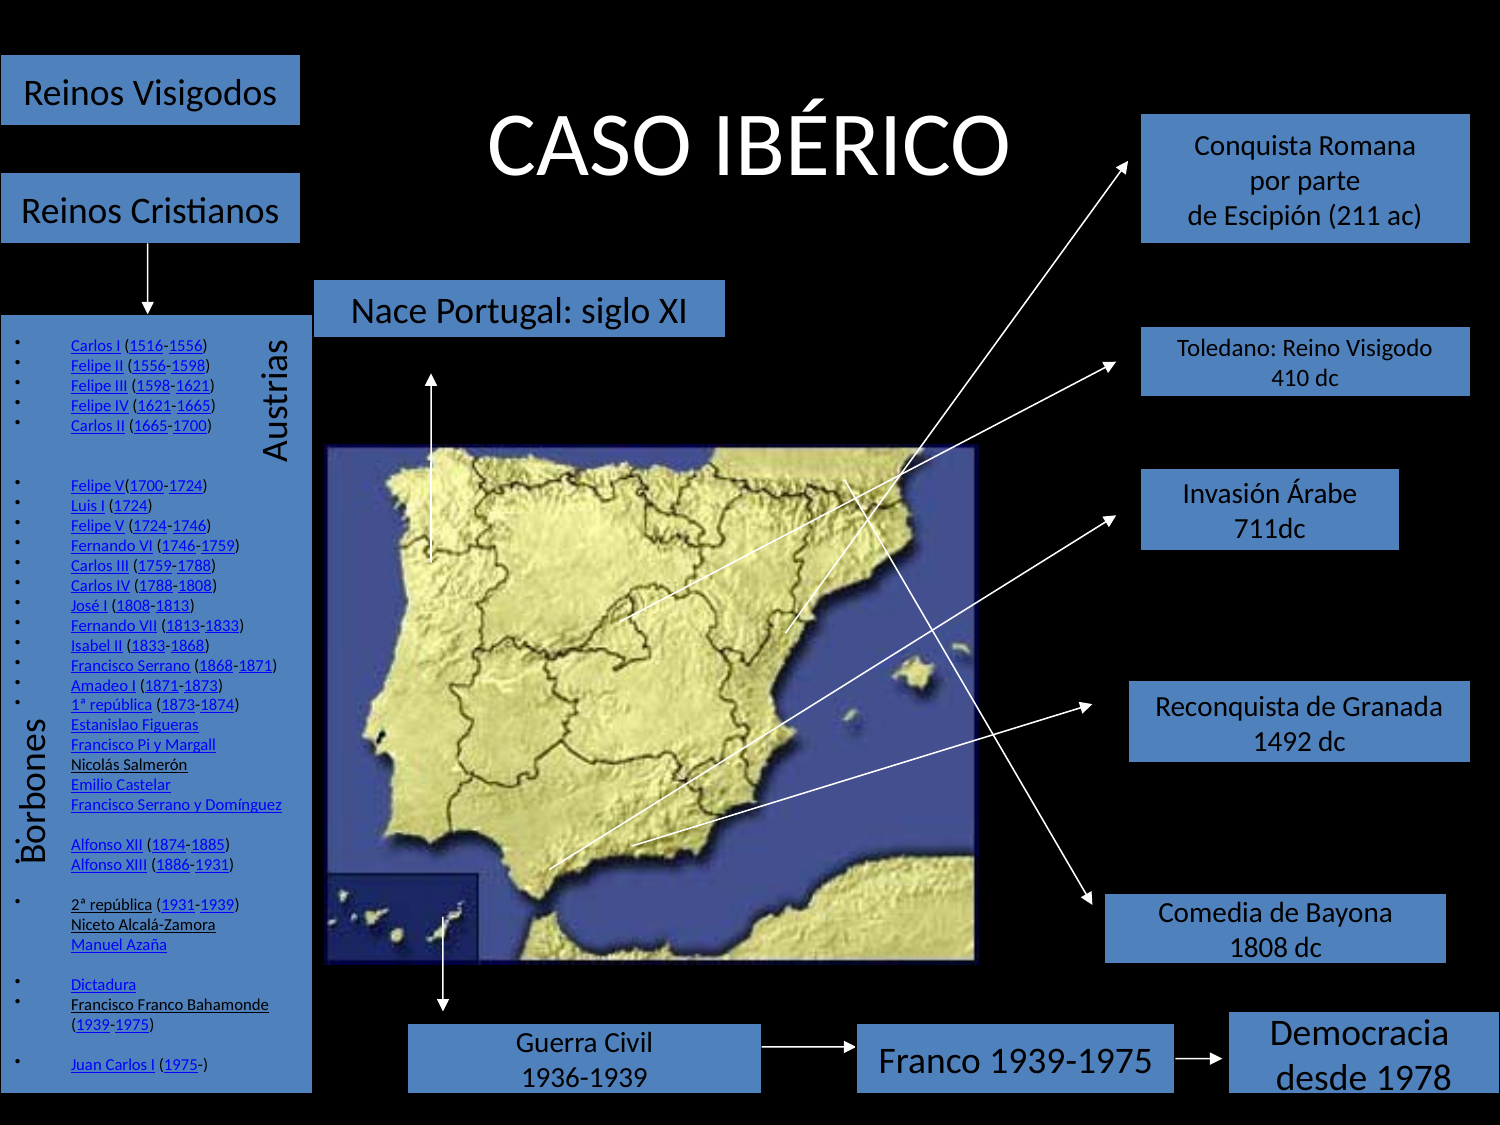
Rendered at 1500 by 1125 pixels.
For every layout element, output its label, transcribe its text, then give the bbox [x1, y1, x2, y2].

text_box Invasión Árabe 711dc [1139, 467, 1400, 551]
text_box [424, 373, 438, 442]
text_box [1175, 1052, 1223, 1065]
text_box Reinos Cristianos [0, 172, 301, 244]
text_box [436, 974, 450, 1012]
title CASO IBÉRICO [75, 45, 1425, 233]
text_box [994, 701, 1093, 735]
picture [324, 444, 980, 965]
text_box Carlos I (1516-1556) Felipe II (1556-1598) Felipe III (1598-1621) Felipe IV (1621-1665) Carlos II (1665-1700) Felipe V(1700-1724) Luis I (1724) Felipe V (1724-1746) Fernando VI (1746-1759) Carlos III (1759-1788) Carlos IV (1788-1808) José I (1808-1813) Fernando VII (1813-1833) Isabel II (1833-1868) Francisco Serrano (1868-1871) Amadeo I (1871-1873) 1ª república (1873-1874) Estanislao Figueras Francisco Pi y Margall Nicolás Salmerón Emilio Castelar Francisco Serrano y Domínguez Alfonso XII (1874-1885) Alfonso XIII (1886-1931) 2ª república (1931-1939) Niceto Alcalá-Zamora Manuel Azaña Dictadura Francisco Franco Bahamonde (1939-1975) Juan Carlos I (1975-) [0, 314, 313, 1094]
text_box Reconquista de Granada 1492 dc [1128, 680, 1471, 764]
text_box [984, 515, 1117, 599]
text_box [962, 361, 1117, 442]
text_box Toledano: Reino Visigodo 410 dc [1139, 326, 1471, 398]
text_box [761, 1040, 856, 1054]
text_box [984, 718, 1093, 905]
text_box Guerra Civil 1936-1939 [407, 1023, 762, 1094]
text_box Reinos Visigodos [0, 54, 301, 126]
text_box Franco 1939-1975 [856, 1023, 1176, 1094]
text_box Borbones [0, 704, 76, 880]
text_box Nace Portugal: siglo XI [312, 278, 727, 338]
text_box Comedia de Bayona 1808 dc [1104, 893, 1447, 964]
text_box [141, 243, 154, 314]
text_box Democracia desde 1978 [1228, 1011, 1500, 1095]
text_box [924, 160, 1129, 442]
text_box Austrias [242, 326, 318, 477]
text_box Conquista Romana por parte de Escipión (211 ac) [1139, 113, 1471, 244]
